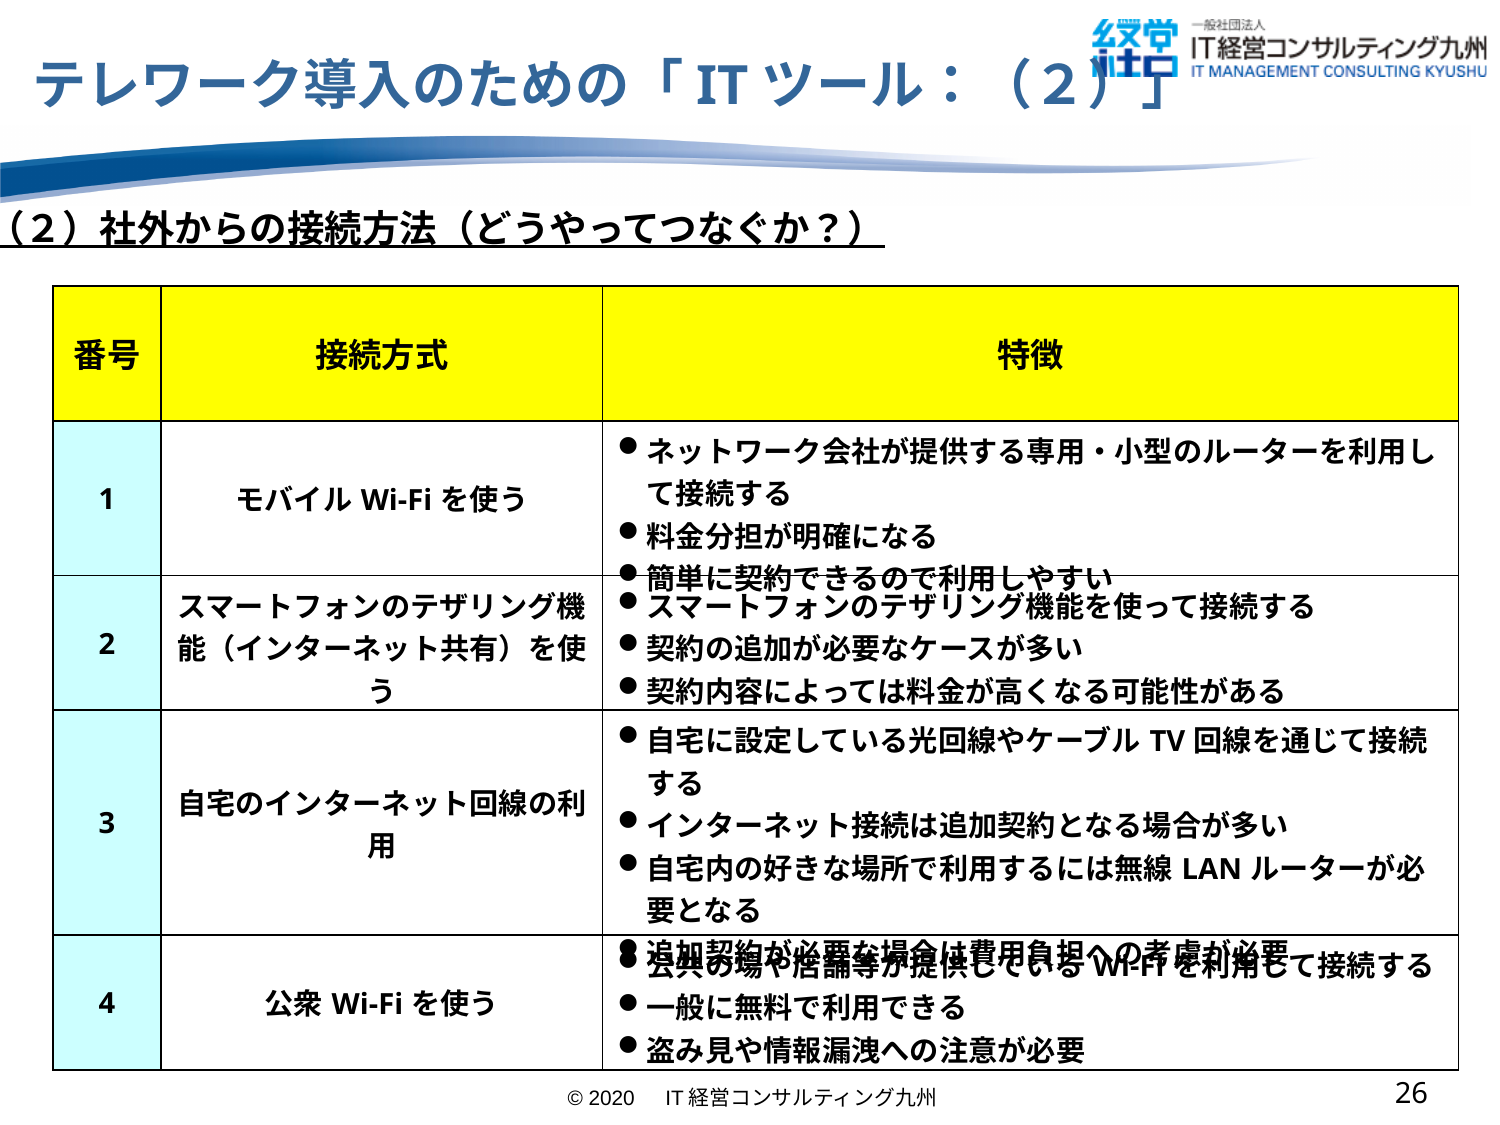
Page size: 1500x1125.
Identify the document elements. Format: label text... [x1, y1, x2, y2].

picture [1, 126, 1470, 206]
table_cell スマートフォンのテザリング機能（インターネット共有）を使う [162, 576, 602, 709]
text_box （２）社外からの接続方法（どうやってつなぐか？） [0, 197, 900, 258]
table_header 接続方式 [162, 287, 602, 420]
table_cell 公共の場や店舗等が提供しているWi-Fiを利用して接続する 一般に無料で利用できる 盗み見や情報漏洩への注意が必要 [603, 936, 1458, 1069]
slide_number 25 [1329, 1066, 1495, 1120]
table_cell ネットワーク会社が提供する専用・小型のルーターを利用して接続する 料金分担が明確になる 簡単に契約できるので利用しやすい [603, 422, 1458, 575]
table_cell スマートフォンのテザリング機能を使って接続する 契約の追加が必要なケースが多い 契約内容によっては料金が高くなる可能性がある [603, 576, 1458, 709]
table_cell 公衆Wi-Fiを使う [162, 936, 602, 1069]
table_cell 3 [54, 711, 160, 934]
table_header 番号 [54, 287, 160, 420]
title テレワーク導入のための「ITツール：（２）」 [17, 42, 1350, 125]
table_cell 自宅のインターネット回線の利用 [162, 711, 602, 934]
table_cell 自宅に設定している光回線やケーブルTV回線を通じて接続する インターネット接続は追加契約となる場合が多い 自宅内の好きな場所で利用するには無線LANルーターが必要となる 追加契約が必要な場合は費用負担への考慮が必要 [603, 711, 1458, 934]
table_cell 2 [54, 576, 160, 709]
table_header 特徴 [603, 287, 1458, 420]
table_cell モバイルWi-Fiを使う [162, 422, 602, 575]
table_cell 1 [54, 422, 160, 575]
table_cell 4 [54, 936, 160, 1069]
